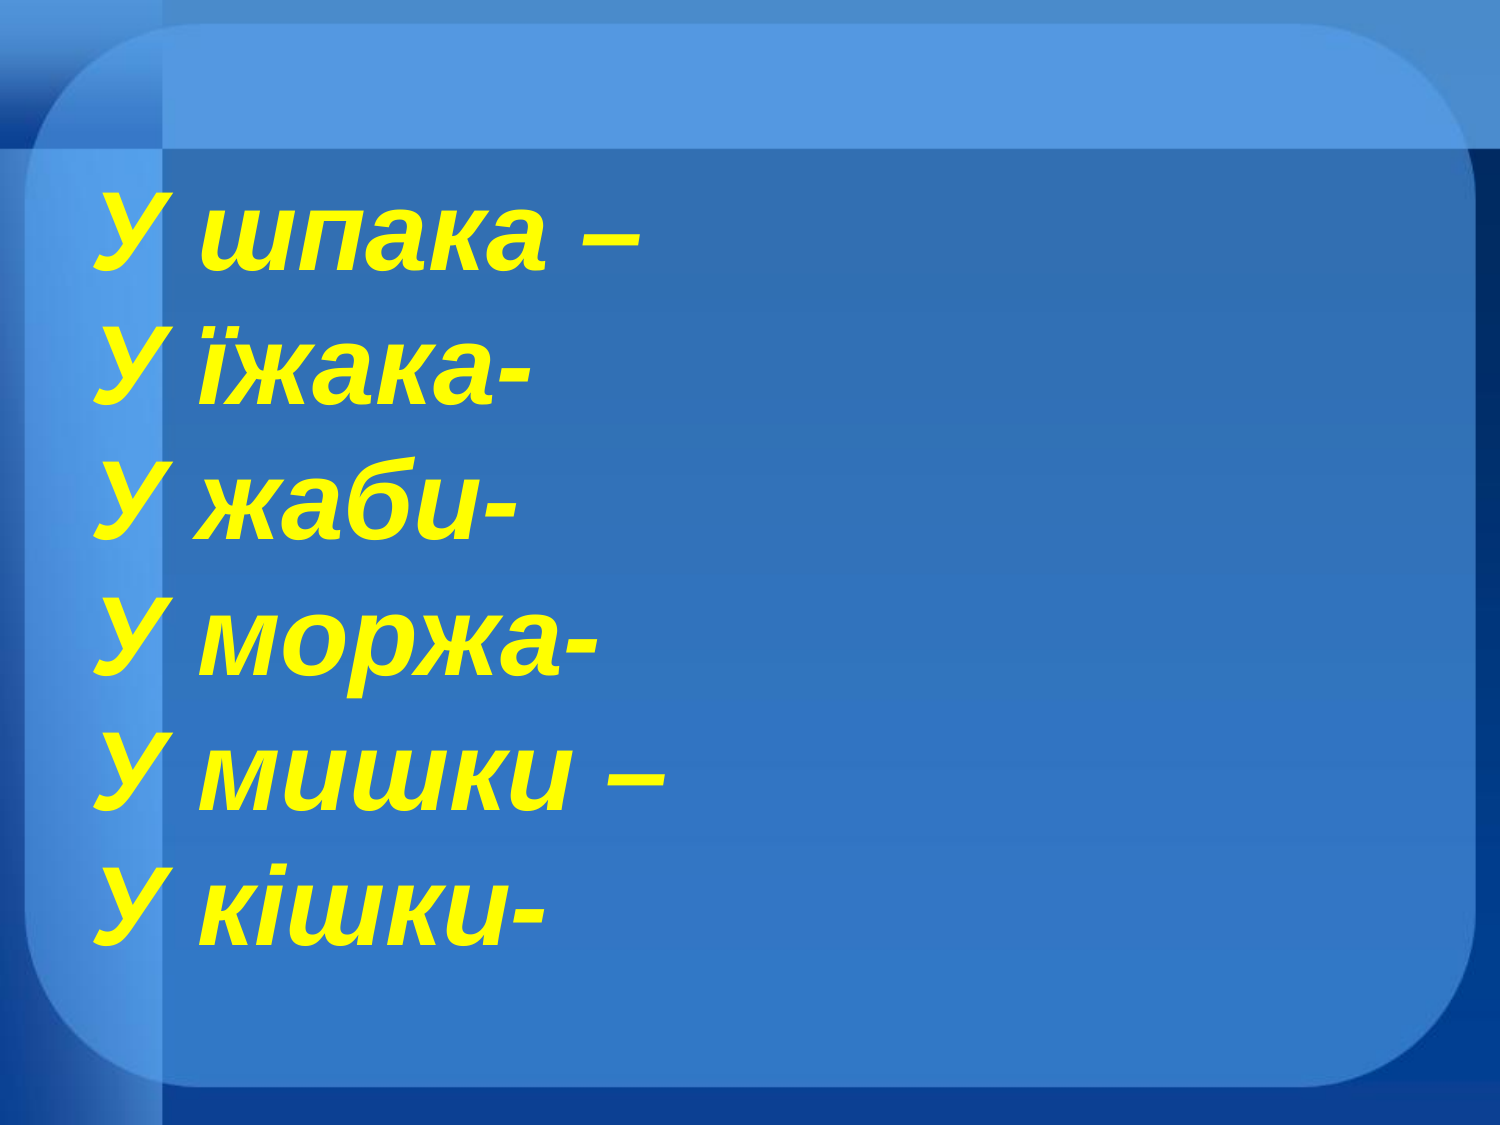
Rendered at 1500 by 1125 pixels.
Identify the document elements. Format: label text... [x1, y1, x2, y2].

picture [0, 0, 1500, 1125]
title У шпака – У їжака- У жаби- У моржа- У мишки – У кішки- [74, 113, 892, 1012]
